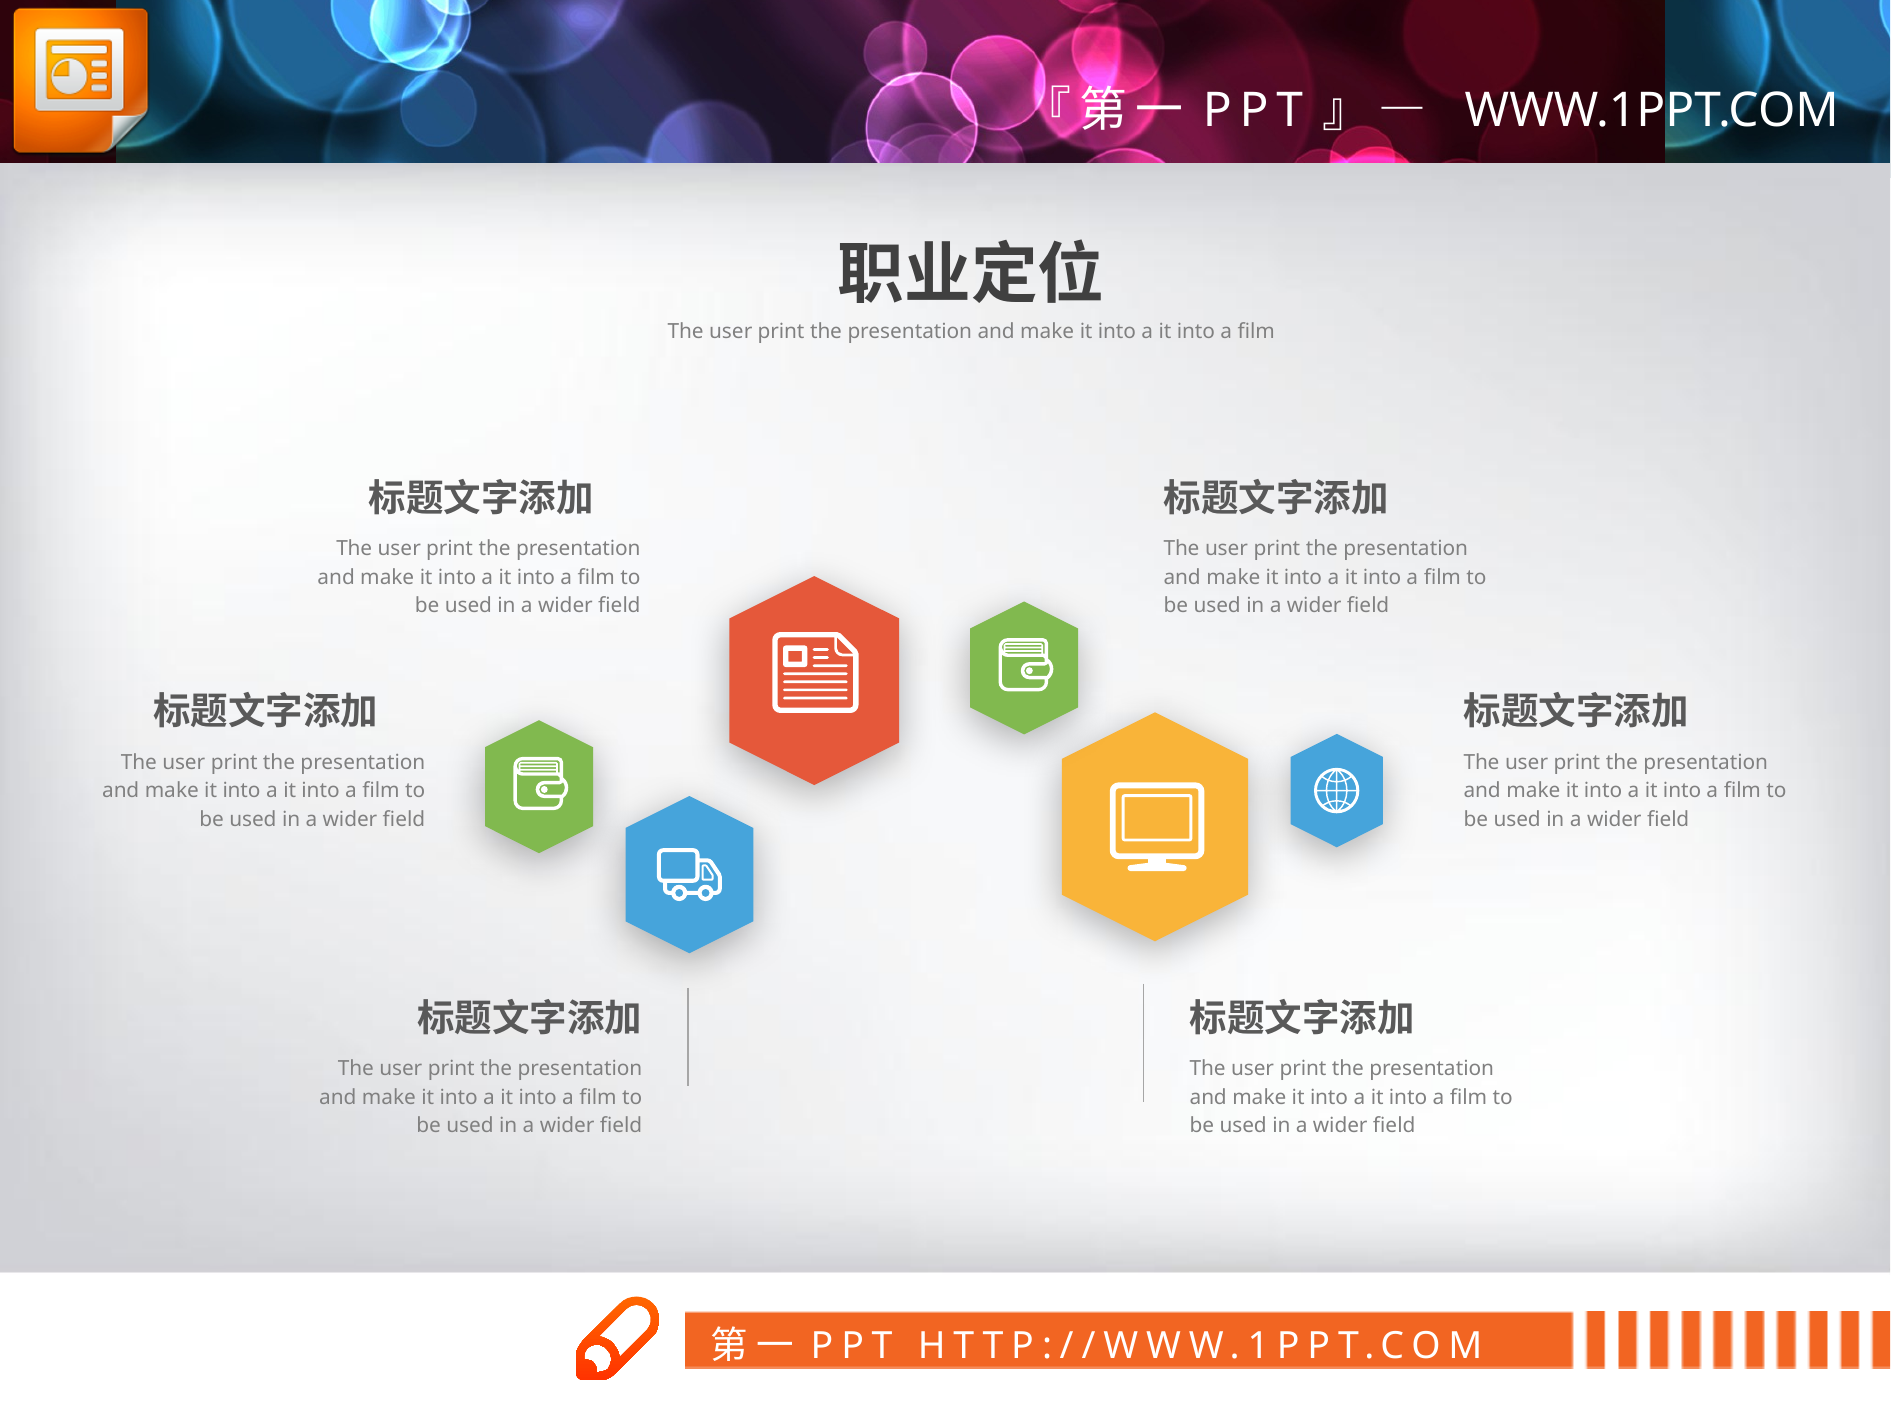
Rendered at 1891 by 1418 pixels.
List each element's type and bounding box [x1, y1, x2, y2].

text_box [1290, 733, 1383, 848]
text_box [1314, 767, 1360, 814]
text_box [970, 601, 1079, 735]
text_box [70, 679, 441, 840]
text_box [559, 223, 1383, 349]
text_box [687, 938, 777, 1087]
picture [685, 1311, 1891, 1369]
text_box [286, 465, 656, 626]
text_box [1148, 465, 1518, 626]
text_box [1174, 986, 1545, 1146]
text_box [1109, 782, 1205, 872]
text_box [656, 848, 722, 902]
text_box [1014, 911, 1145, 1102]
text_box [625, 796, 754, 950]
picture [0, 0, 1891, 1275]
text_box [1061, 712, 1249, 942]
text_box [513, 756, 569, 811]
text_box [1448, 679, 1818, 840]
text_box [729, 576, 900, 786]
text_box [485, 720, 594, 854]
text_box [772, 632, 859, 713]
text_box [287, 986, 658, 1146]
text_box [998, 638, 1054, 692]
